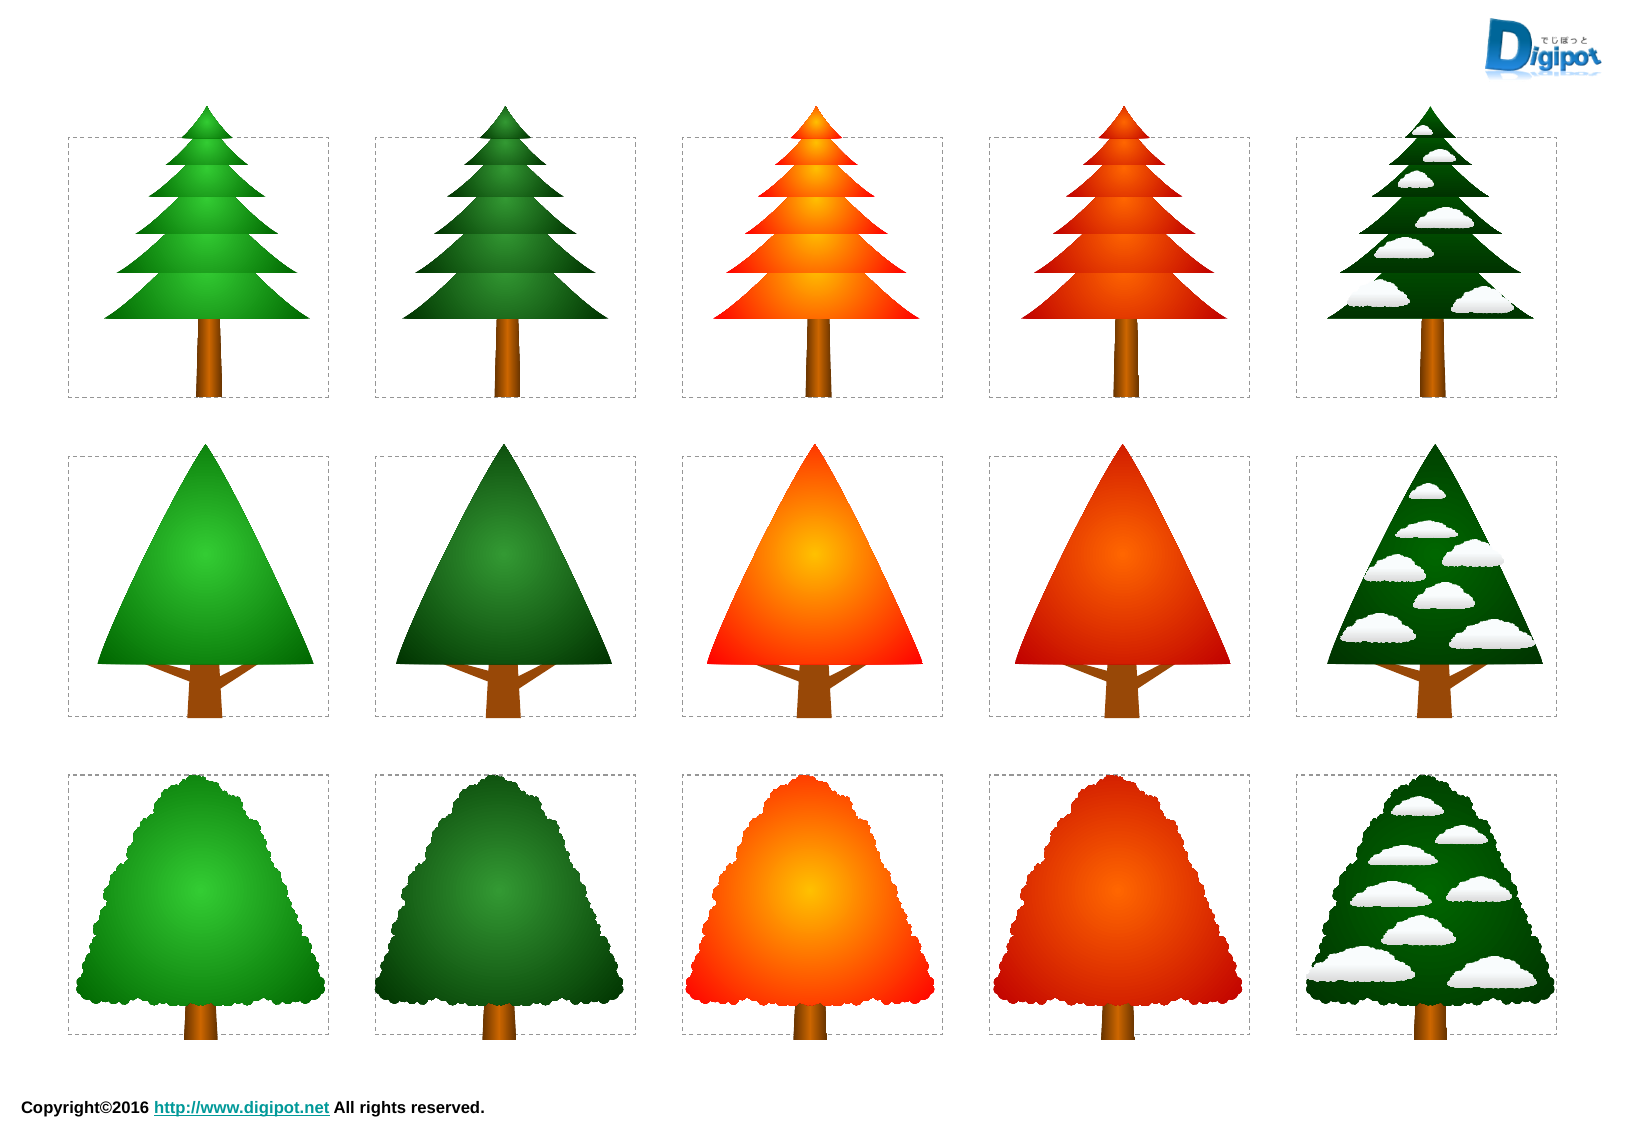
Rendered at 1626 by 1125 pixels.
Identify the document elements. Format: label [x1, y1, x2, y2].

text_box [76, 774, 326, 1040]
text_box [374, 774, 624, 1040]
text_box [712, 105, 920, 398]
text_box [993, 774, 1243, 1040]
text_box [97, 444, 315, 719]
picture [1485, 18, 1602, 82]
text_box [1305, 774, 1555, 1040]
text_box [103, 105, 311, 398]
text_box [1020, 105, 1228, 398]
text_box [1326, 105, 1534, 398]
text_box [706, 444, 924, 719]
text_box [401, 105, 610, 398]
text_box [1326, 444, 1544, 719]
text_box [685, 774, 935, 1040]
text_box [1014, 444, 1232, 719]
text_box [395, 444, 613, 719]
